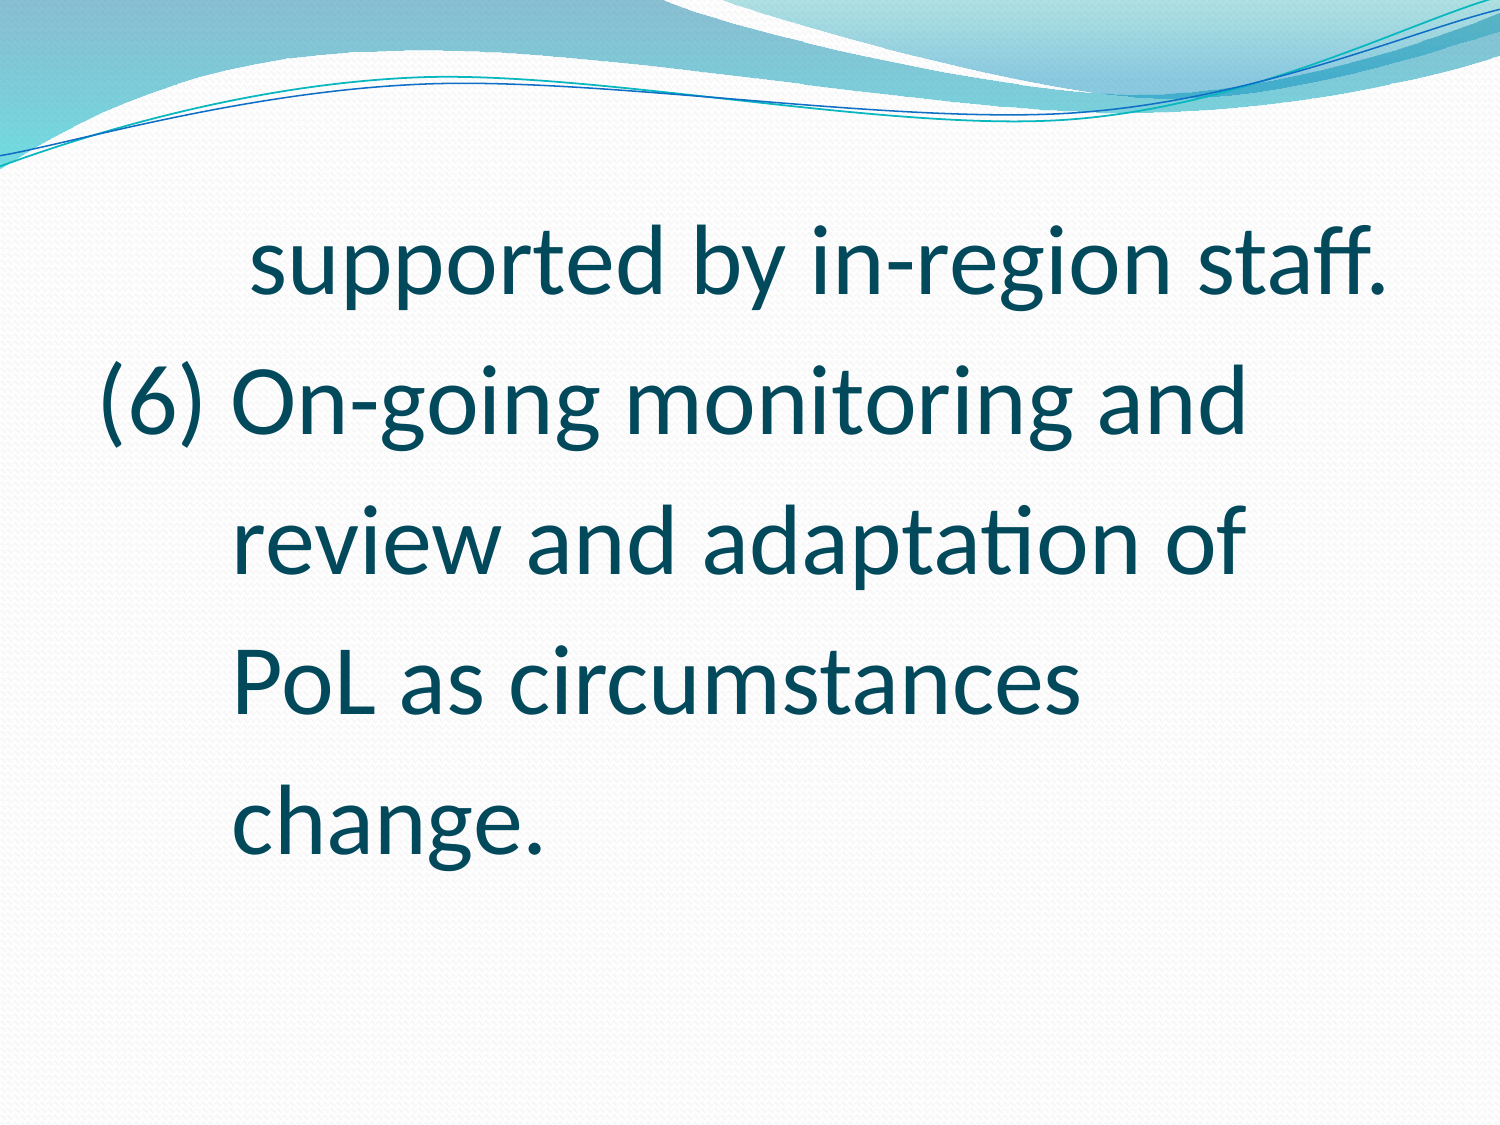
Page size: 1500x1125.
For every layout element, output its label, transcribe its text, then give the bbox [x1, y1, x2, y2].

list supported by in-region staff. (6) On-going monitoring and review and adaptation of PoL as circumstances change. [82, 187, 1432, 908]
